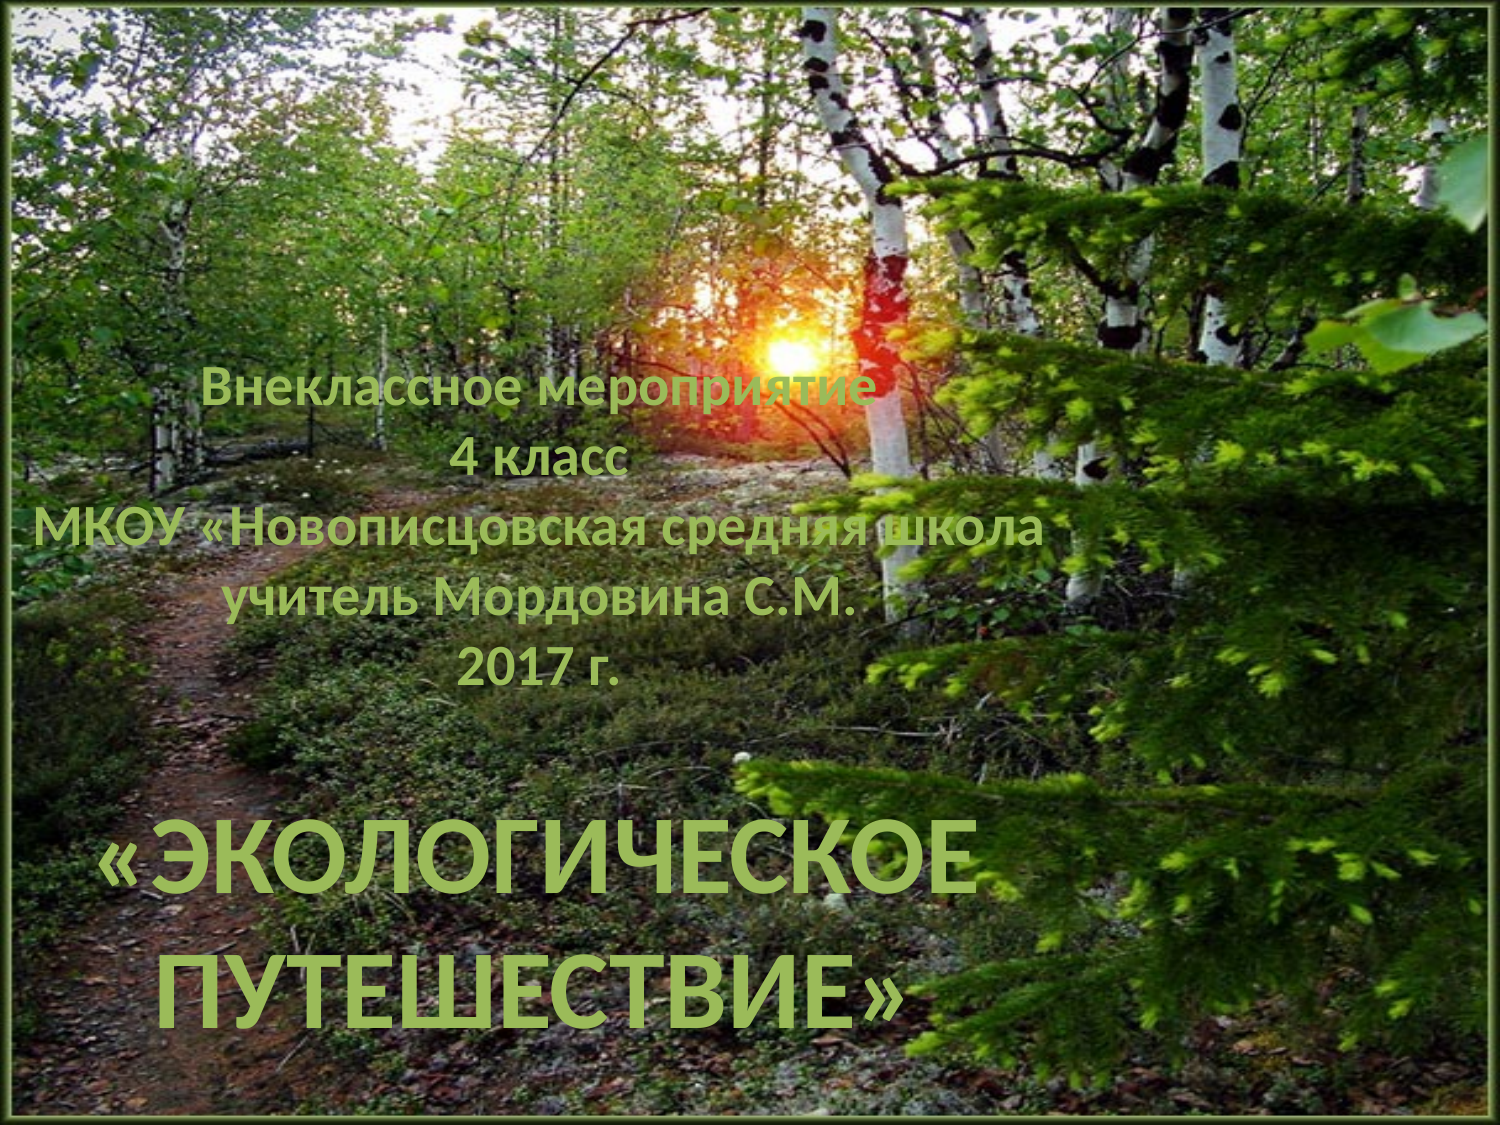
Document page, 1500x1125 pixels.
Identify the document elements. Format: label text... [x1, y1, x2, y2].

picture [0, 0, 1500, 1125]
text_box «ЭКОЛОГИЧЕСКОЕ ПУТЕШЕСТВИЕ» [75, 773, 996, 1059]
text_box Внеклассное мероприятие 4 класс МКОУ «Новописцовская средняя школа учитель Мордовина С.М. 2017 г. [17, 339, 1061, 705]
